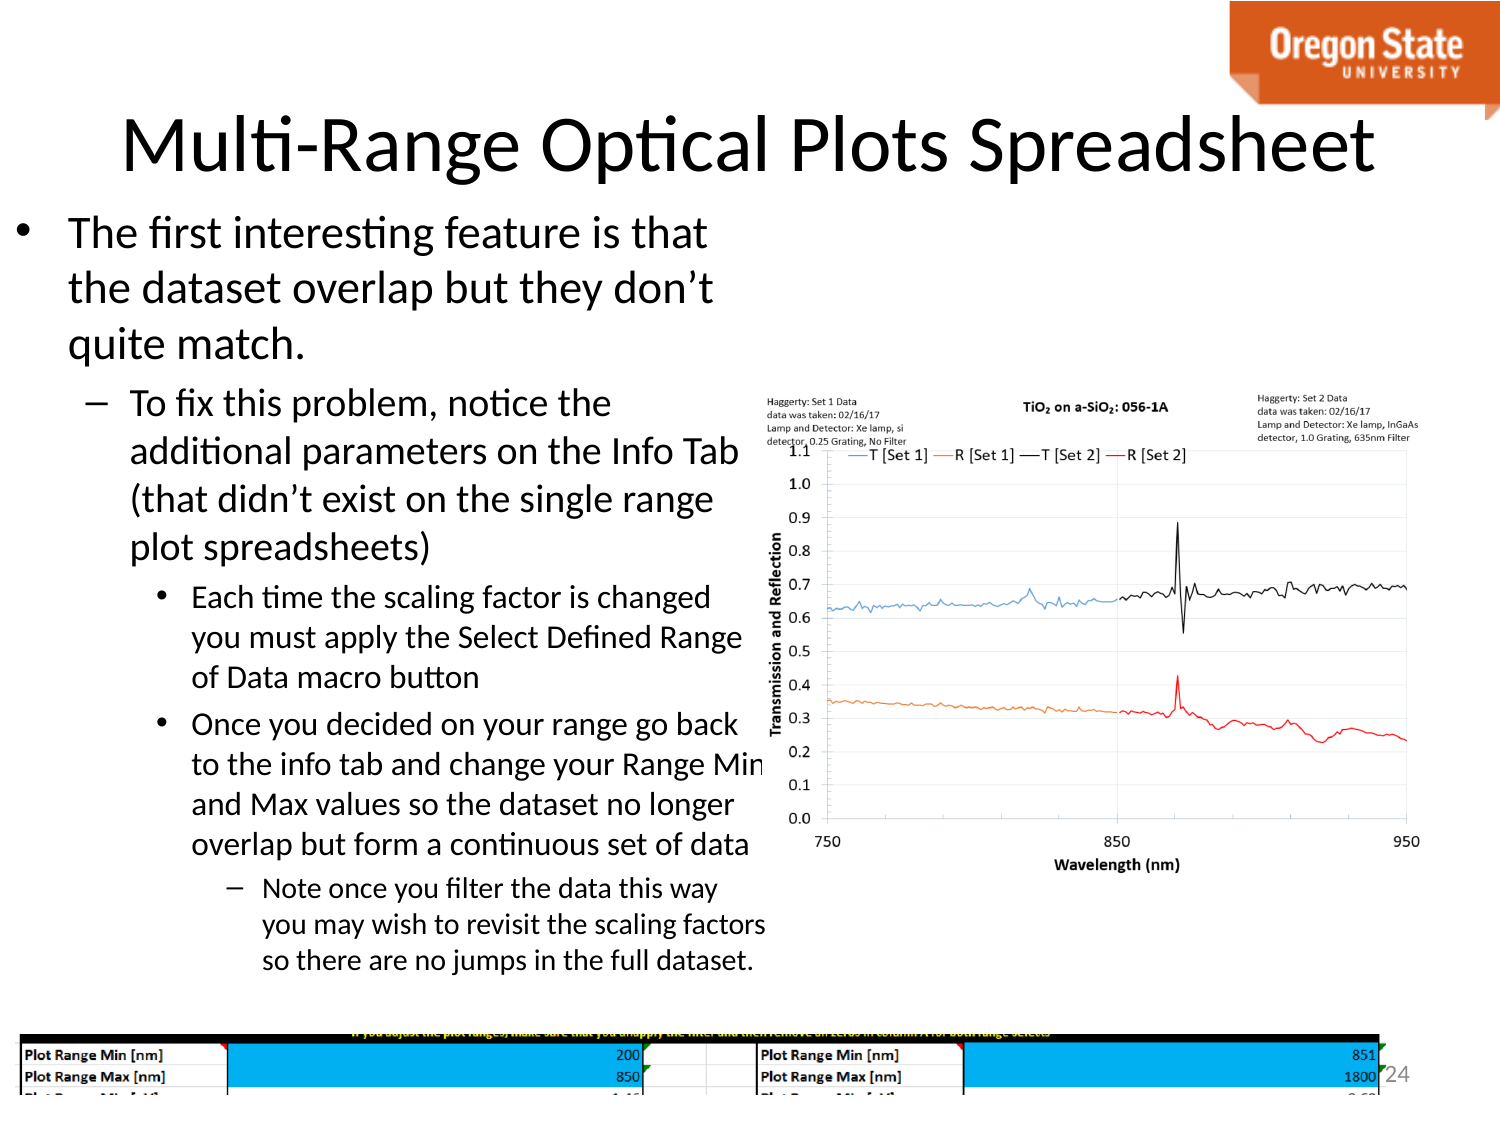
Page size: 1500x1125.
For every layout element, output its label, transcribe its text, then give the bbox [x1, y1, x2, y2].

list The first interesting feature is that the dataset overlap but they don’t quite match. To fix this problem, notice the additional parameters on the Info Tab (that didn’t exist on the single range plot spreadsheets) Each time the scaling factor is changed you must apply the Select Defined Range of Data macro button Once you decided on your range go back to the info tab and change your Range Min and Max values so the dataset no longer overlap but form a continuous set of data Note once you filter the data this way you may wish to revisit the scaling factors so there are no jumps in the full dataset. [0, 194, 785, 1043]
slide_number 24 [1382, 1042, 1425, 1103]
picture [15, 1034, 1386, 1096]
title Multi-Range Optical Plots Spreadsheet [75, 45, 1425, 233]
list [762, 392, 1426, 875]
